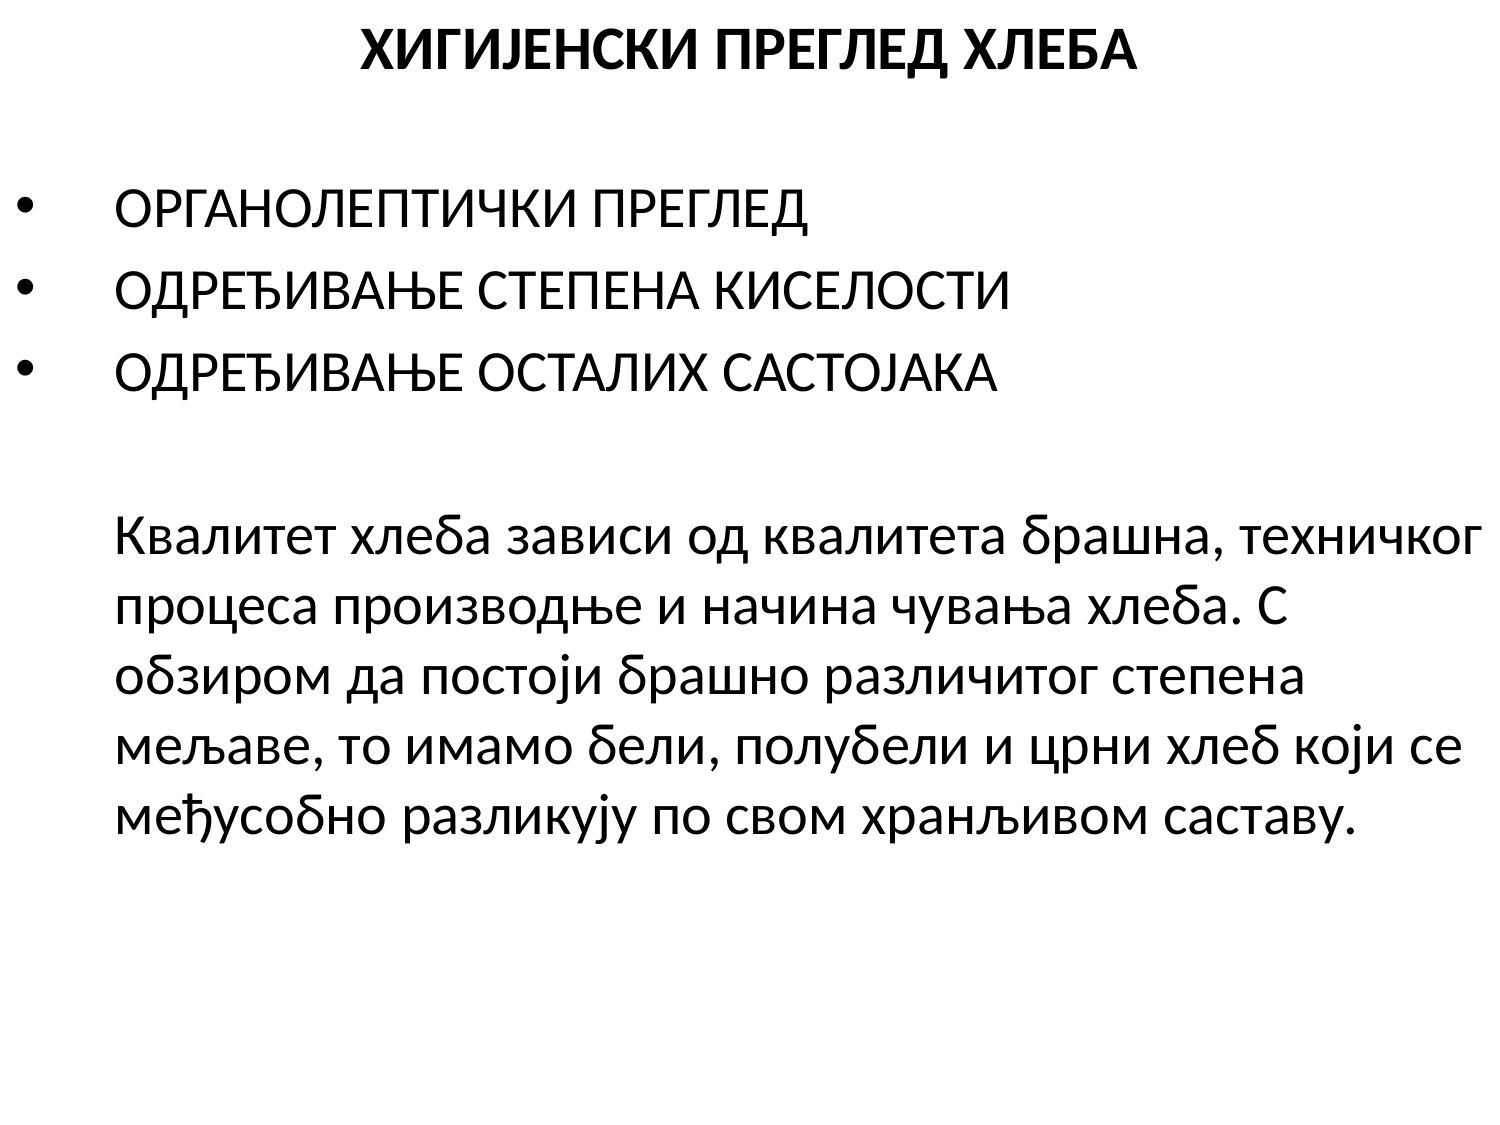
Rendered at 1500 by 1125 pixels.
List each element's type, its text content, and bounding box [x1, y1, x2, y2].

title ХИГИЈЕНСКИ ПРЕГЛЕД ХЛЕБА [0, 0, 1500, 90]
list ОРГАНОЛЕПТИЧКИ ПРЕГЛЕД ОДРЕЂИВАЊЕ СТЕПЕНА КИСЕЛОСТИ ОДРЕЂИВАЊЕ ОСТАЛИХ САСТОЈАКА Квалитет хлеба зависи од квалитета брашна, техничког процеса производње и начина чувања хлеба. С обзиром да постоји брашно различитог степена мељаве, то имамо бели, полубели и црни хлеб који се међусобно разликују по свом хранљивом саставу. [0, 90, 1500, 1125]
